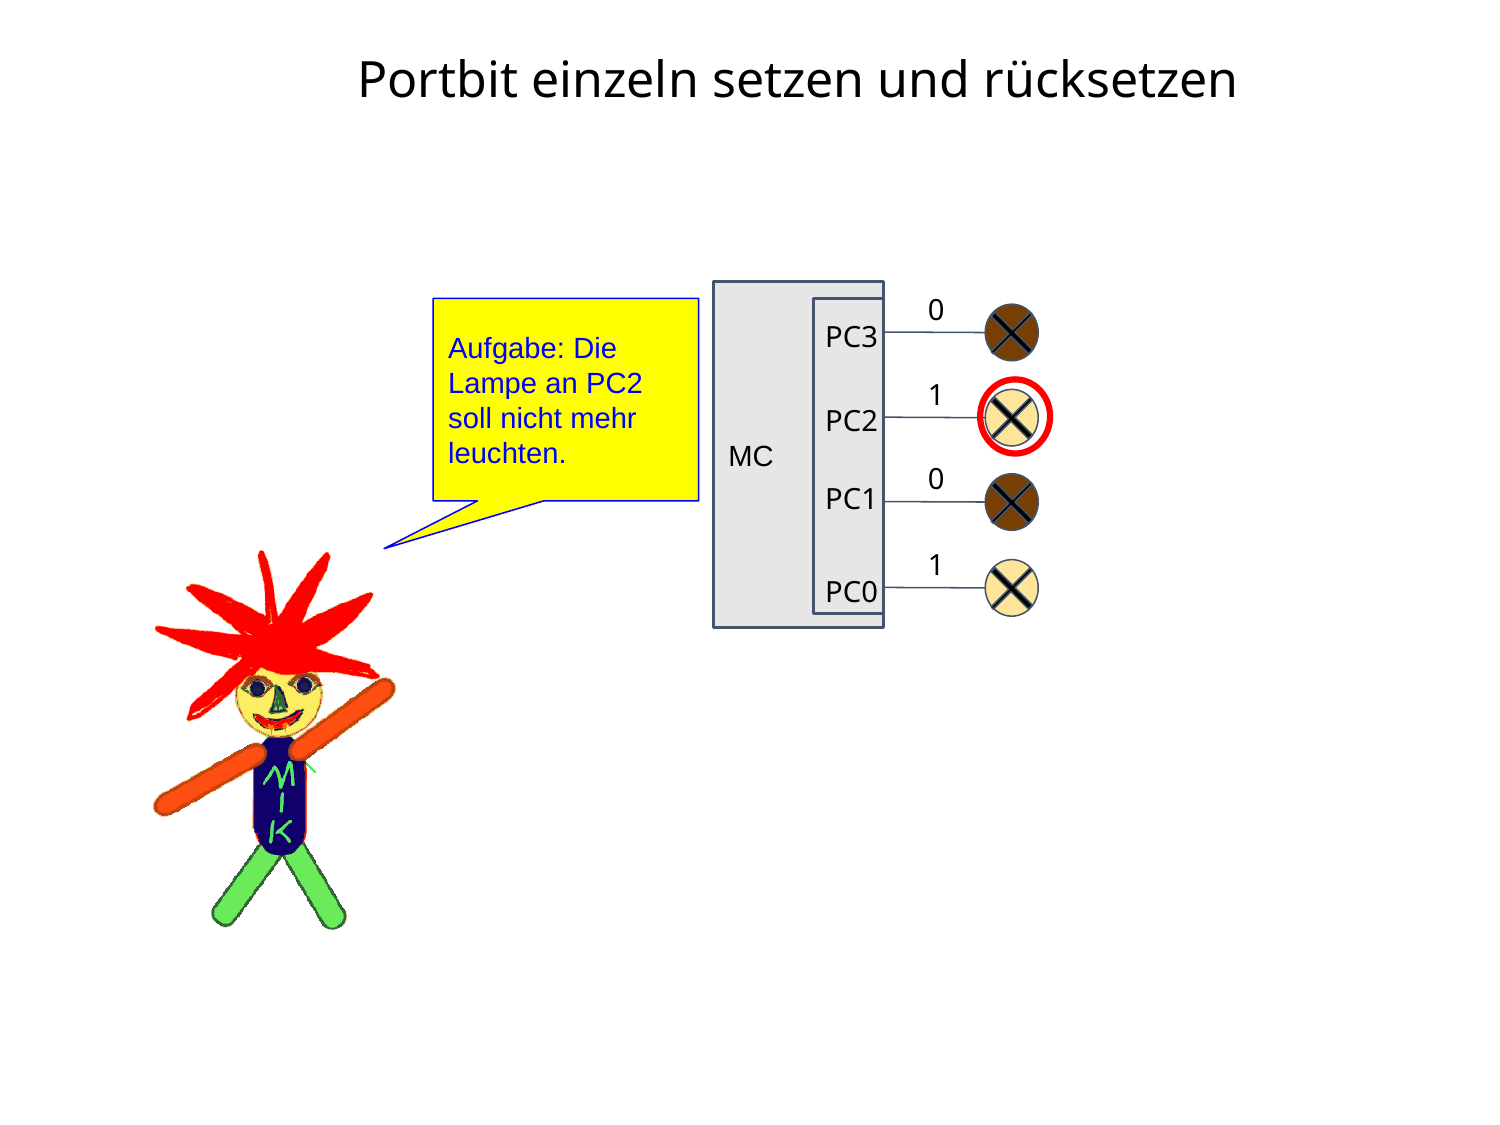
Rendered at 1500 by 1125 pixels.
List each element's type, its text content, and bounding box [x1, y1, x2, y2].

title Portbit einzeln setzen und rücksetzen [160, 41, 1436, 116]
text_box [882, 275, 1051, 360]
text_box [882, 360, 1051, 445]
text_box MC [713, 281, 877, 628]
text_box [882, 445, 1051, 531]
text_box Aufgabe: Die Lampe an PC2 soll nicht mehr leuchten. [402, 298, 699, 541]
text_box [813, 298, 877, 614]
picture [128, 540, 412, 939]
text_box PC0 [810, 558, 877, 617]
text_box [882, 531, 1051, 628]
